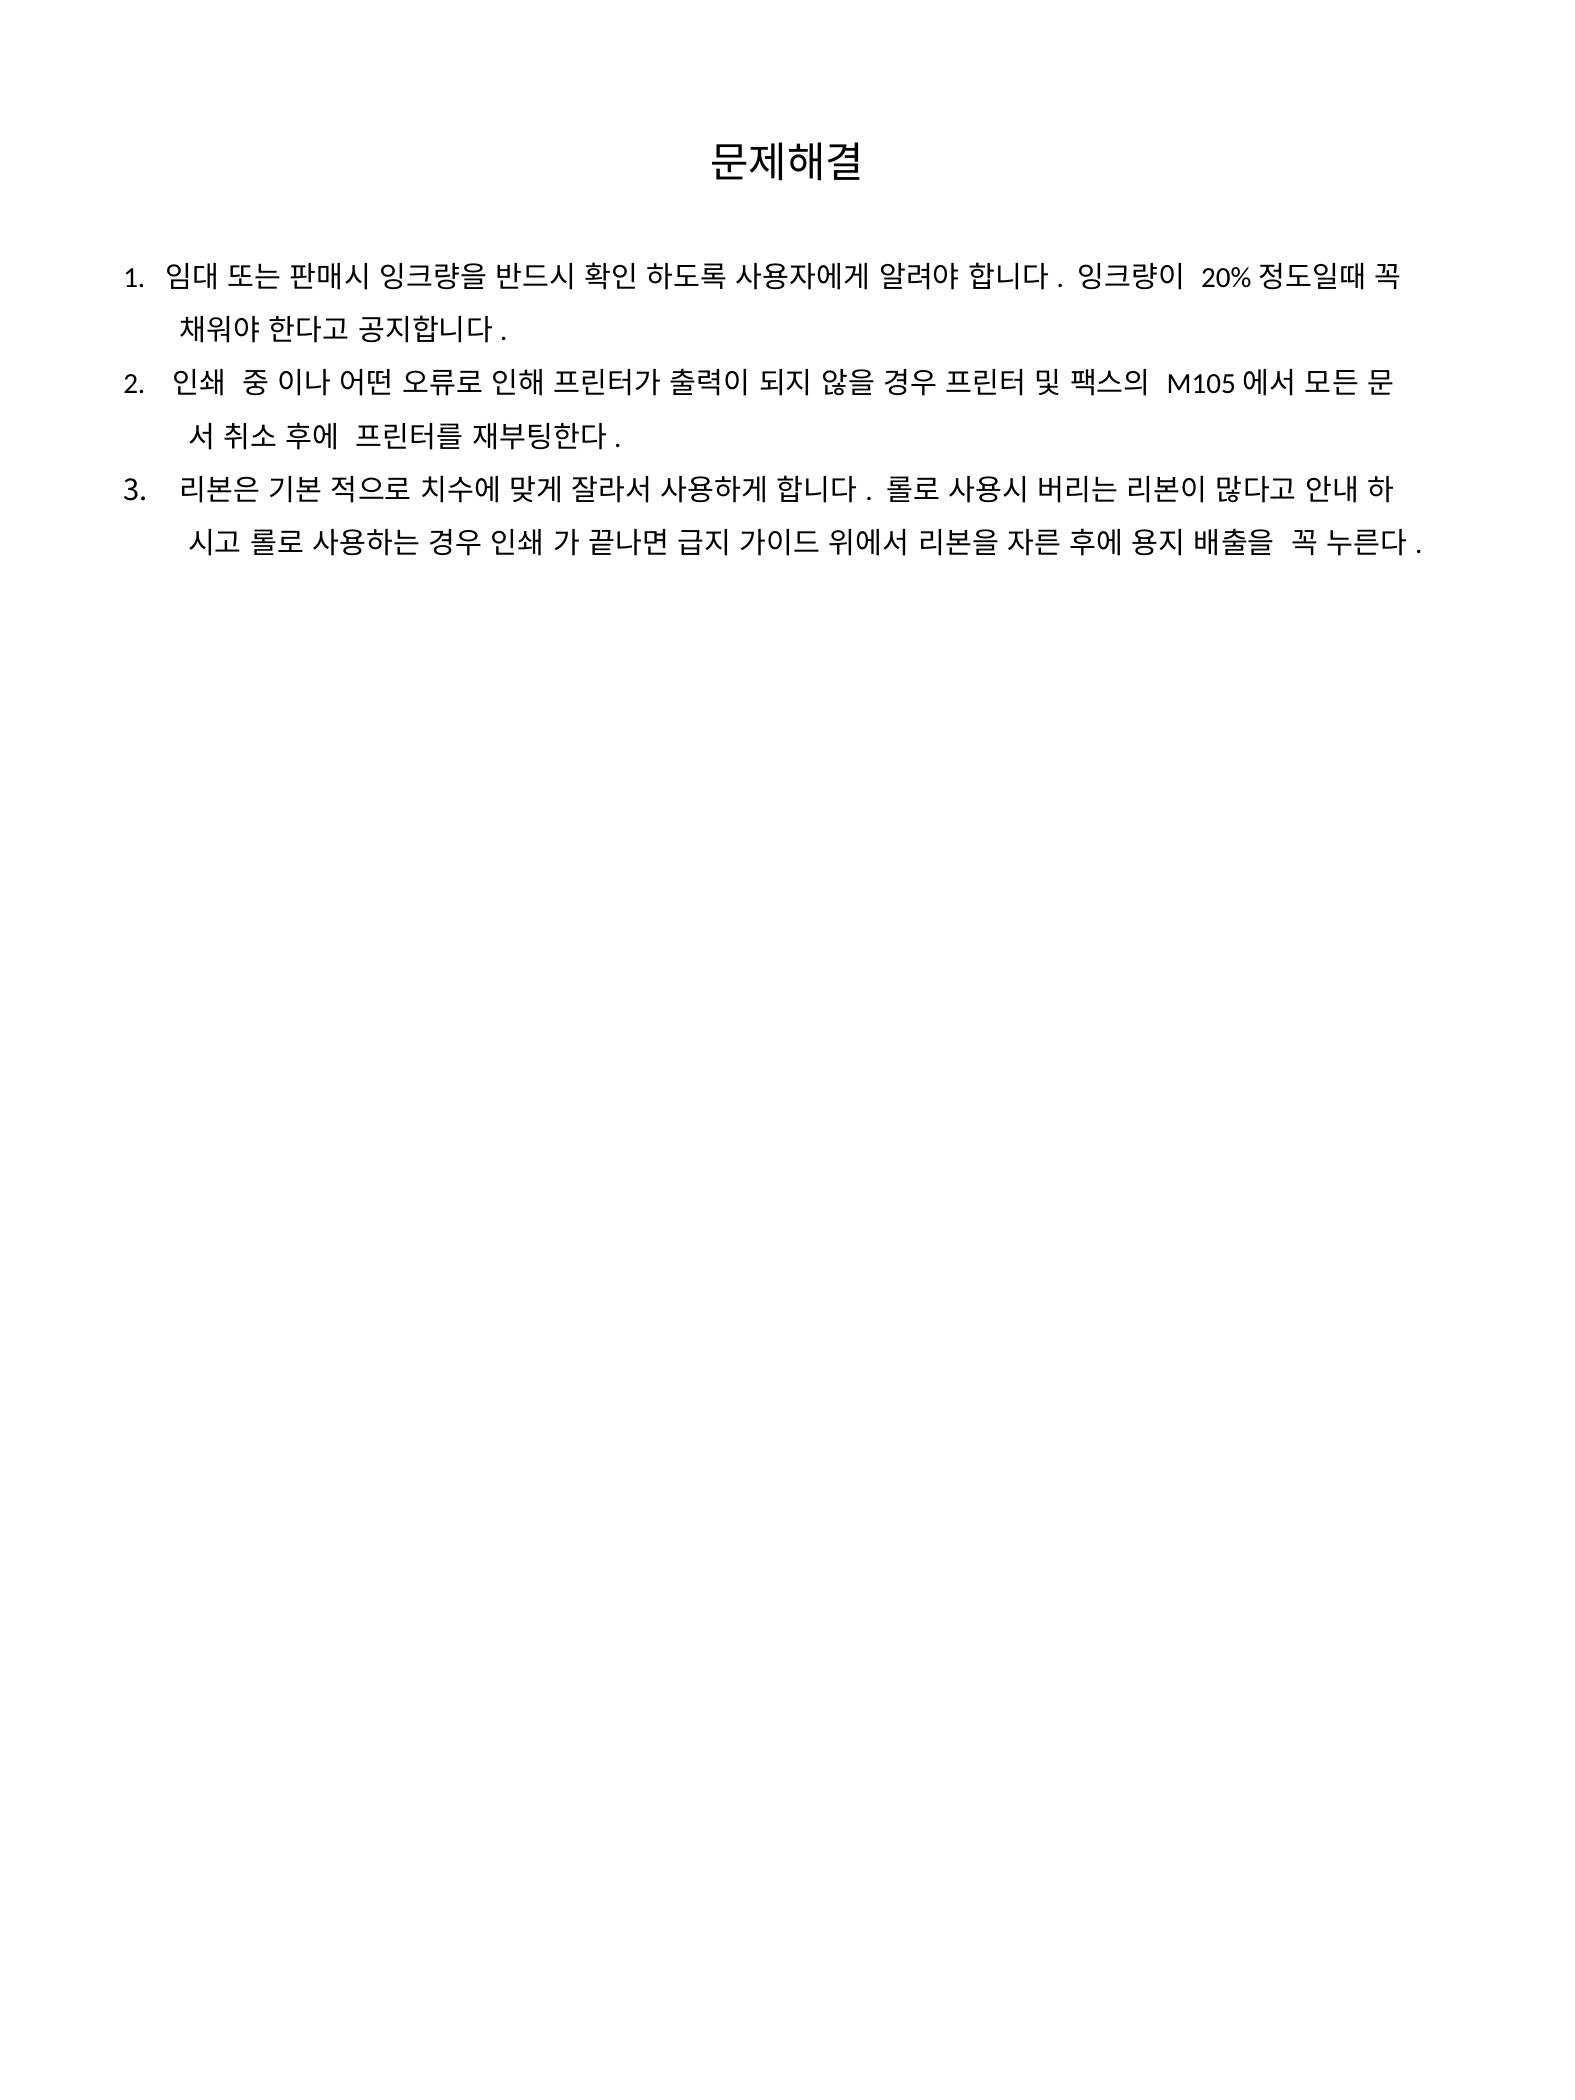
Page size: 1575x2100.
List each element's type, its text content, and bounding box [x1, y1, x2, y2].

list 1. 임대 또는 판매시 잉크량을 반드시 확인 하도록 사용자에게 알려야 합니다. 잉크량이 20%정도일때 꼭 채워야 한다고 공지합니다. 2. 인쇄 중 이나 어떤 오류로 인해 프린터가 출력이 되지 않을 경우 프린터 및 팩스의 M105에서 모든 문 서 취소 후에 프린터를 재부팅한다. 리본은 기본 적으로 치수에 맞게 잘라서 사용하게 합니다. 롤로 사용시 버리는 리본이 많다고 안내 하 시고 롤로 사용하는 경우 인쇄 가 끝나면 급지 가이드 위에서 리본을 자른 후에 용지 배출을 꼭 누른다. [108, 254, 1467, 1587]
title 문제해결 [108, 111, 1467, 216]
